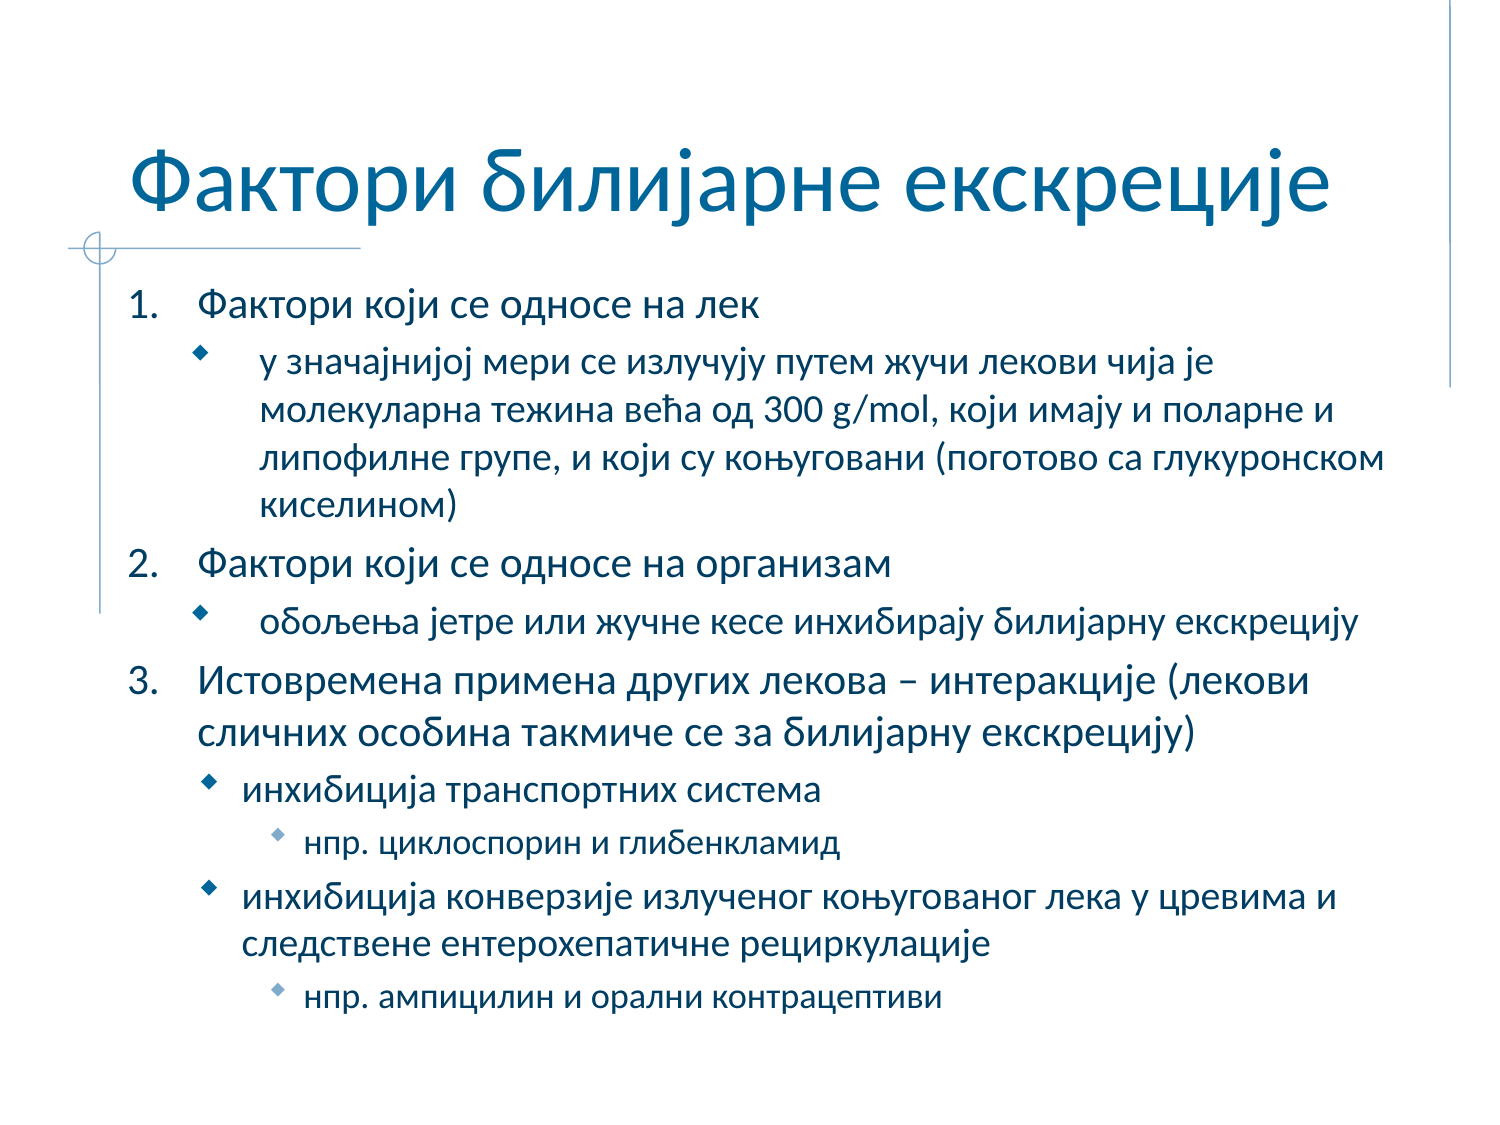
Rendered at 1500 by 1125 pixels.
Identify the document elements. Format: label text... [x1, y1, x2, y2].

title Фактори билијарне екскреције [113, 49, 1436, 238]
list Фактори који се односе на лек у значајнијој мери се излучују путем жучи лекови чија је молекуларна тежина већа од 300 g/mol, који имају и поларне и липофилне групе, и који су коњуговани (поготово са глукуронском киселином) Фактори који се односе на организам обољења јетре или жучне кесе инхибирају билијарну екскрецију Истовремена примена других лекова – интеракције (лекови сличних особина такмиче се за билијарну екскрецију) инхибиција транспортних система нпр. циклоспорин и глибенкламид инхибиција конверзије излученог коњугованог лека у цревима и следствене ентерохепатичне рециркулације нпр. ампицилин и орални контрацептиви [111, 266, 1436, 1024]
